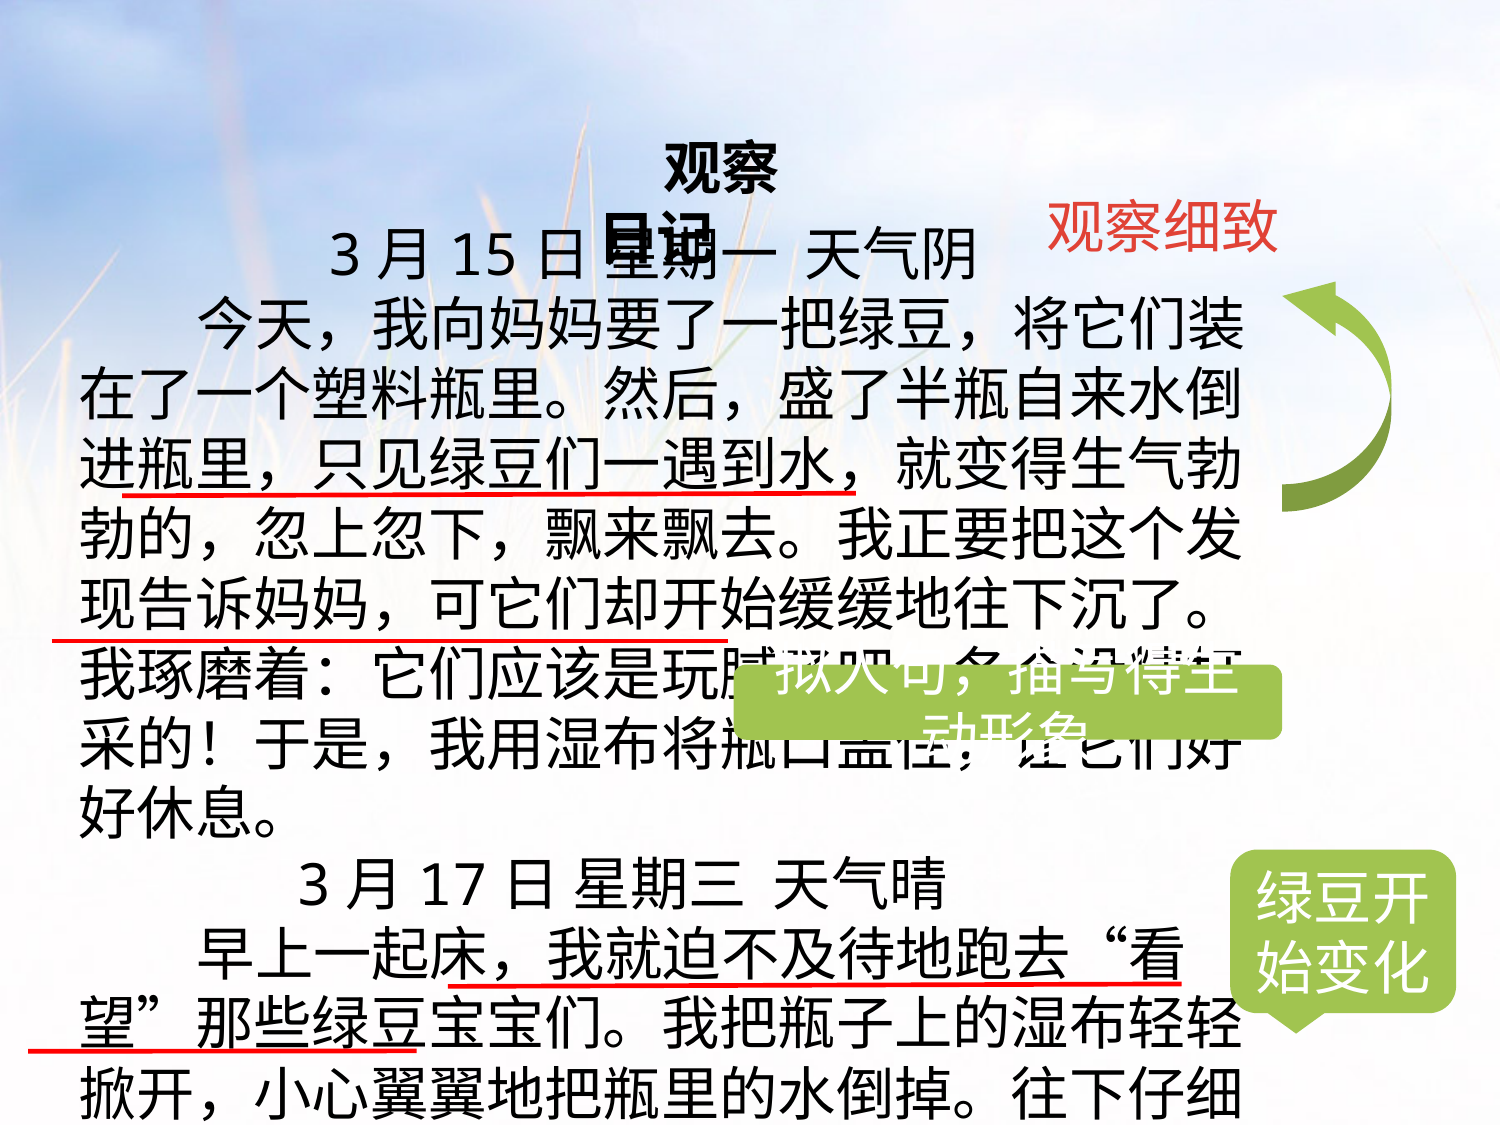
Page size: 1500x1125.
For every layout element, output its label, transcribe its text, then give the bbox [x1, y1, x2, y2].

picture [0, 0, 1500, 1125]
text_box 绿豆开始变化 [1229, 848, 1458, 1035]
text_box [1279, 280, 1393, 513]
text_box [447, 983, 1182, 987]
text_box 观察日记 [524, 123, 801, 209]
text_box 拟人句，描写得生动形象 [732, 663, 1284, 741]
text_box 3月15日 星期一 天气阴 今天，我向妈妈要了一把绿豆，将它们装在了一个塑料瓶里。然后，盛了半瓶自来水倒进瓶里，只见绿豆们一遇到水，就变得生气勃勃的，忽上忽下，飘来飘去。我正要把这个发现告诉妈妈，可它们却开始缓缓地往下沉了。我琢磨着：它们应该是玩腻了吧，各个没精打采的！于是，我用湿布将瓶口盖住，让它们好好休息。 3月17日 星期三 天气晴 早上一起床，我就迫不及待地跑去“看望”那些绿豆宝宝们。我把瓶子上的湿布轻轻掀开，小心翼翼地把瓶里的水倒掉。往下仔细一瞧，绿豆们已经敞开了自己的绿衣，好像在迎接客人们地到来。初战告捷，我心里甭提有多高兴了。 [63, 209, 1272, 1125]
text_box 观察细致 [1031, 183, 1295, 268]
